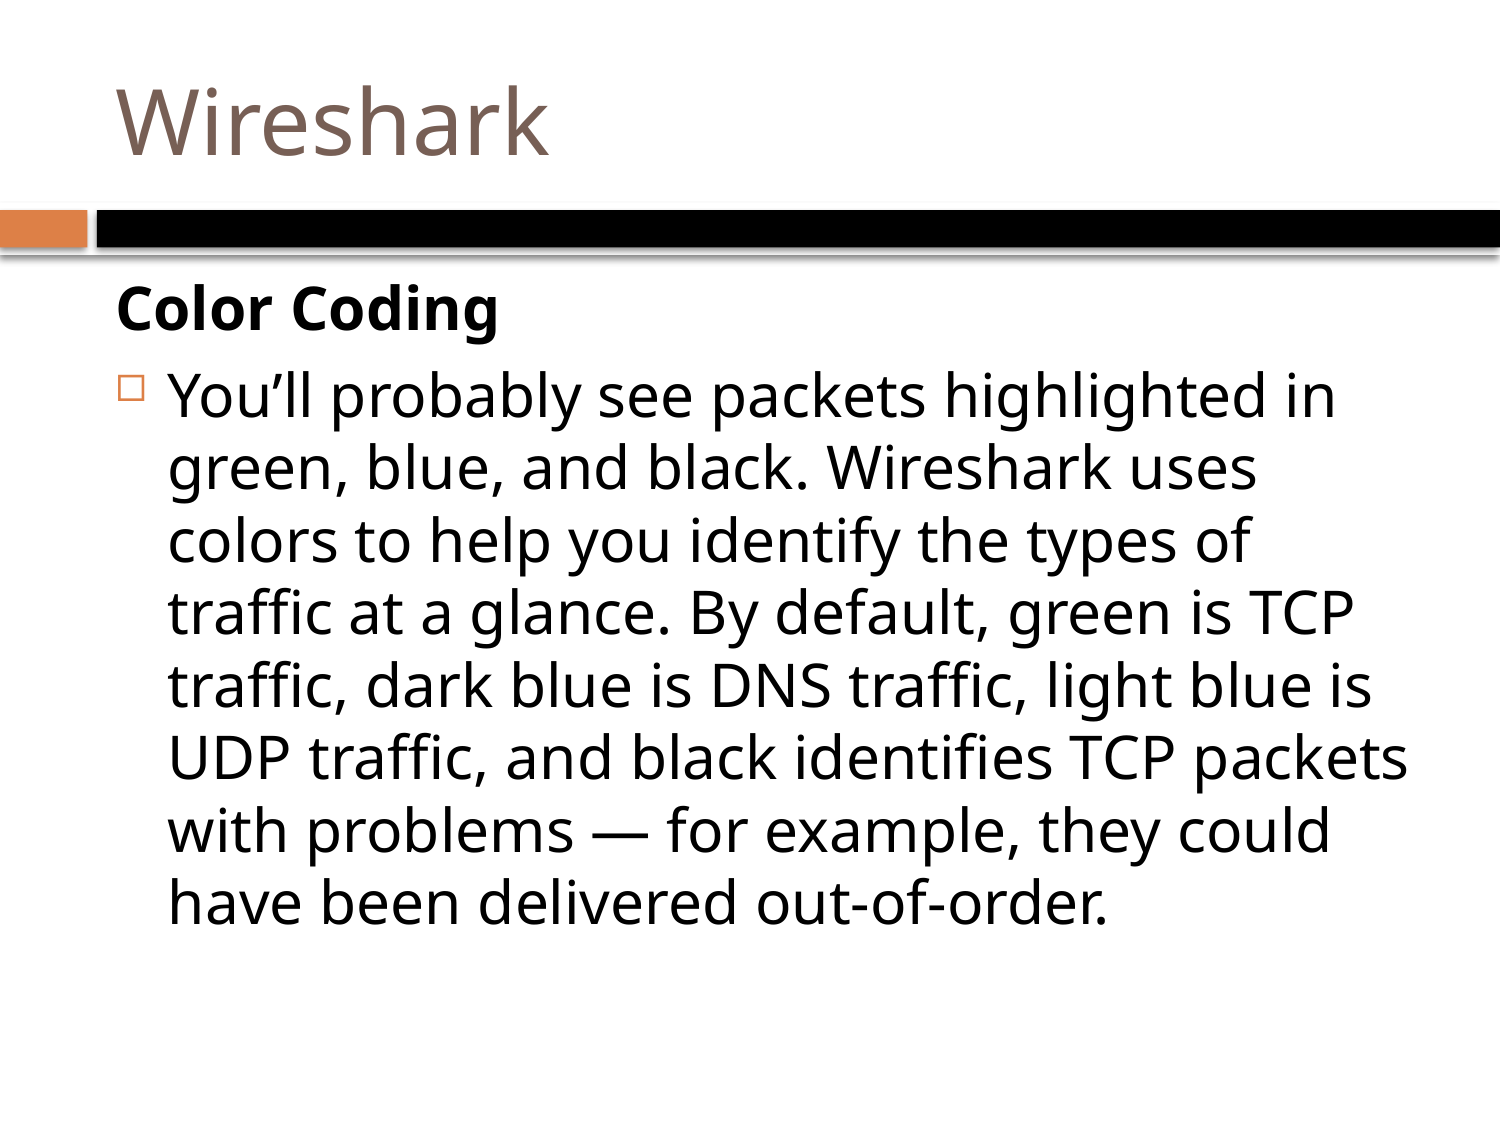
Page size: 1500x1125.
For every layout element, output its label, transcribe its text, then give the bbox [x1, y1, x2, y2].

title Wireshark [100, 37, 1438, 200]
list Color Coding You’ll probably see packets highlighted in green, blue, and black. Wireshark uses colors to help you identify the types of traffic at a glance. By default, green is TCP traffic, dark blue is DNS traffic, light blue is UDP traffic, and black identifies TCP packets with problems — for example, they could have been delivered out-of-order. [100, 262, 1438, 1000]
